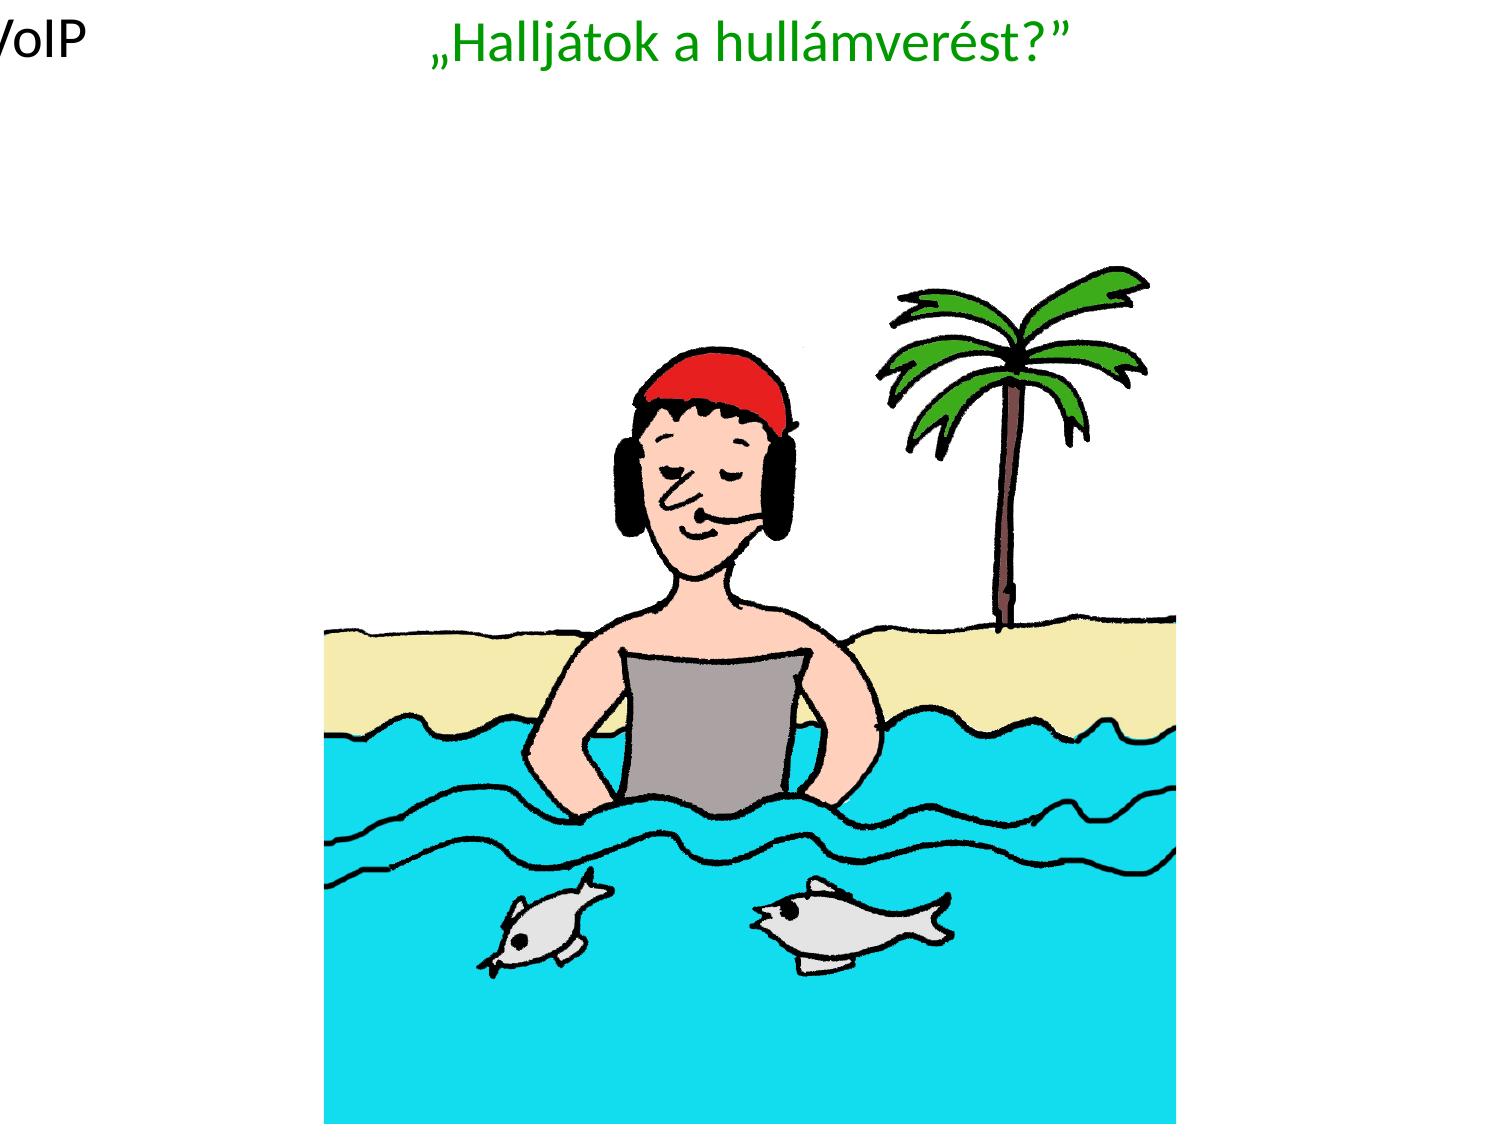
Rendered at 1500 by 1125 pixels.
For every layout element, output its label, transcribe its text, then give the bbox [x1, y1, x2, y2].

text_box „Halljátok a hullámverést?” [0, 0, 1500, 81]
text_box VoIP [0, 0, 159, 78]
picture [323, 207, 1177, 1125]
